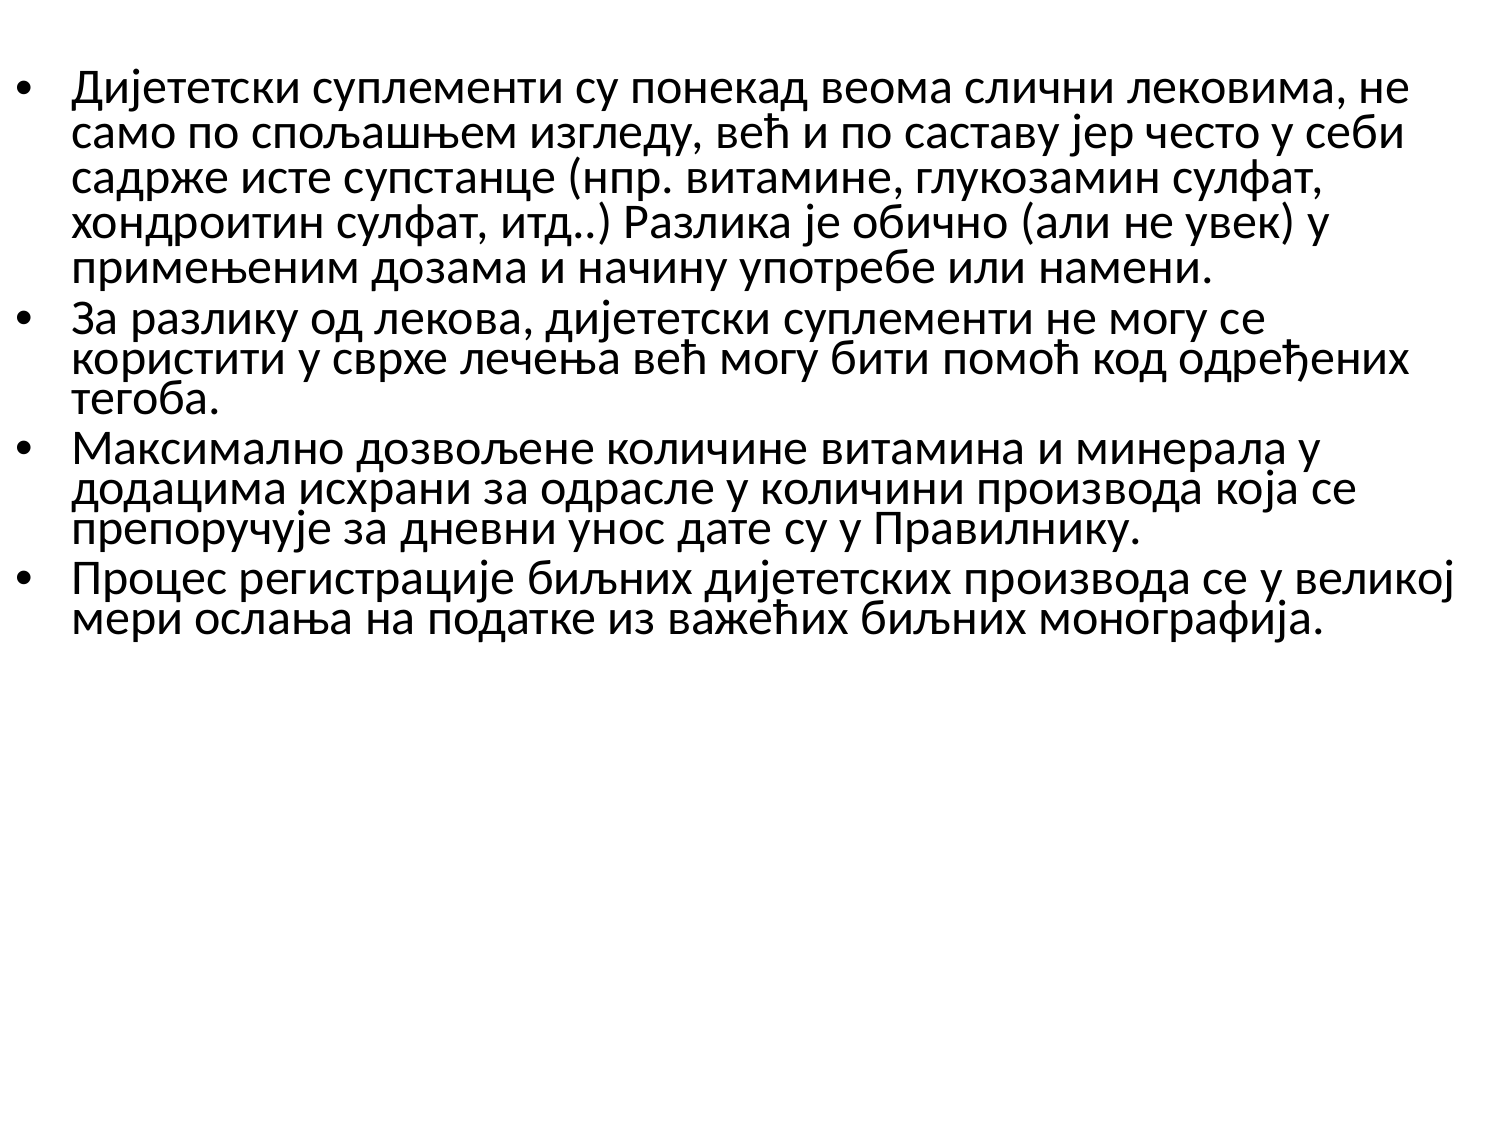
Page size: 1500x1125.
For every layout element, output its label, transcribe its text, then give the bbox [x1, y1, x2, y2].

list Дијететски суплементи су понекад веома слични лековима, не само по спољашњем изгледу, већ и по саставу јер често у себи садрже исте супстанце (нпр. витамине, глукозамин сулфат, хондроитин сулфат, итд..) Разлика је обично (али не увек) у примењеним дозама и начину употребе или намени. За разлику од лекова, дијететски суплементи не могу се користити у сврхе лечења већ могу бити помоћ код одређених тегоба. Максимално дозвољене количине витамина и минерала у додацима исхрани за одрасле у количини производа која се препоручује за дневни унос дате су у Правилнику. Процес регистрације биљних дијететских производа се у великој мери ослања на податке из важећих биљних монографија. [0, 0, 1500, 1125]
